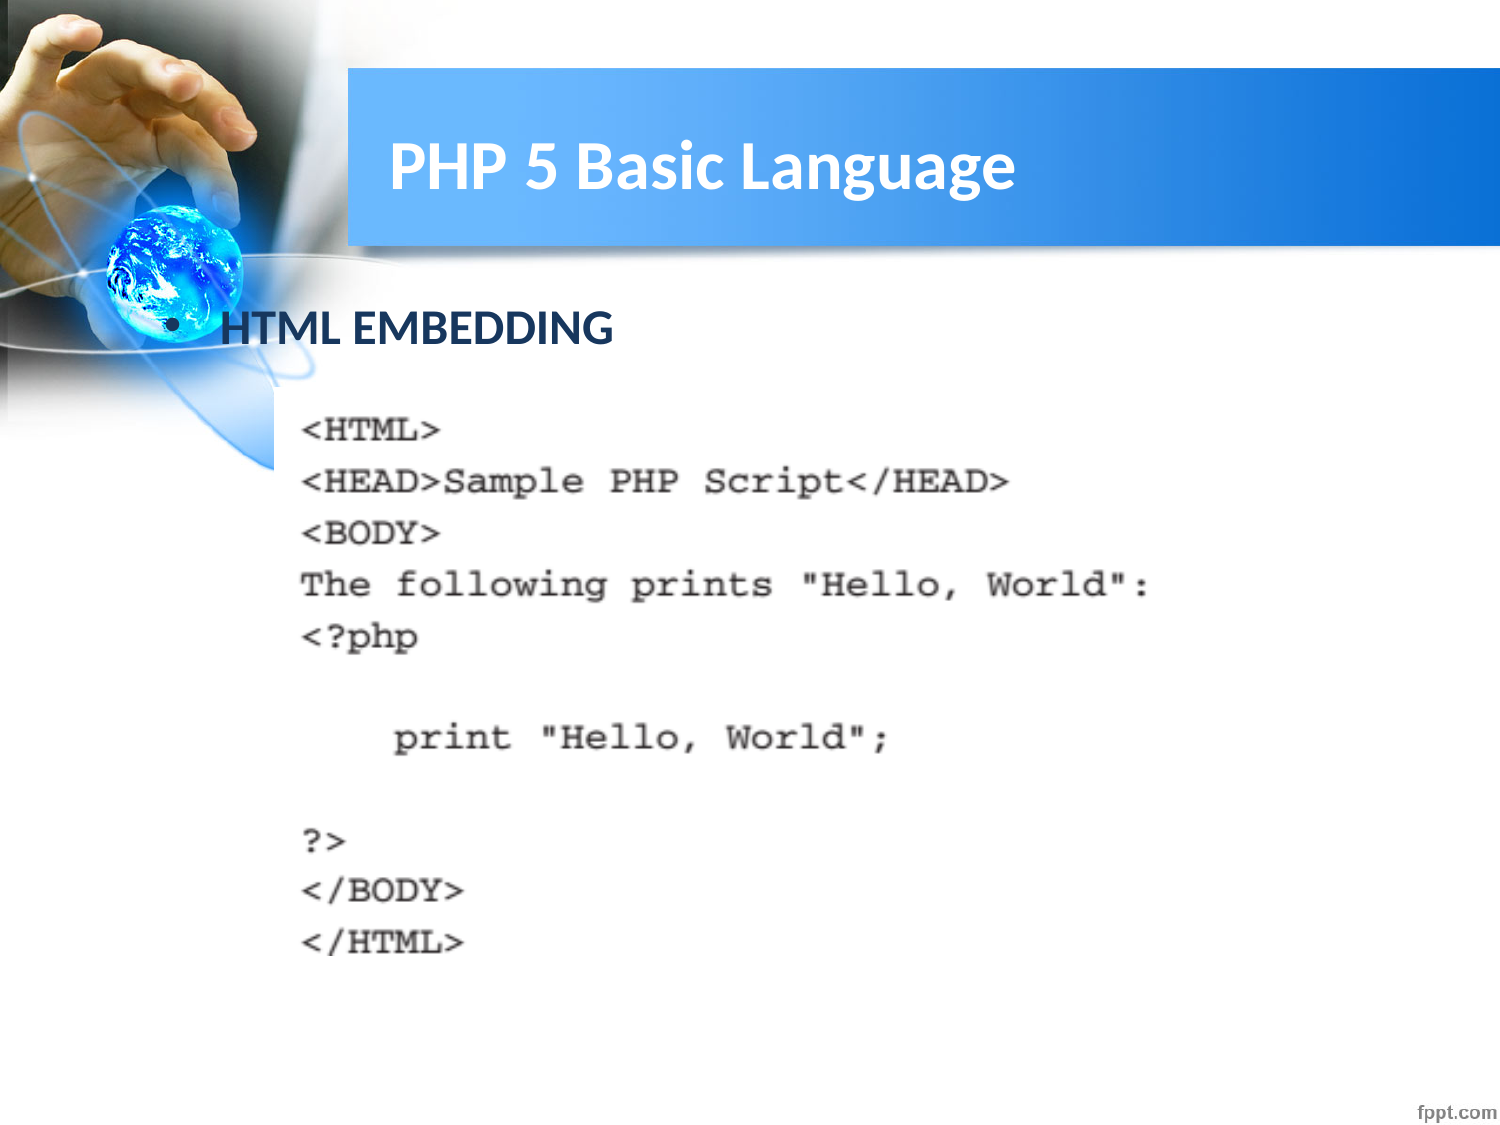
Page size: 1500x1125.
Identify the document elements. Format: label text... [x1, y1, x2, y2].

list HTML EMBEDDING [148, 286, 1477, 1039]
title PHP 5 Basic Language [374, 111, 1452, 212]
picture [0, 0, 1500, 1125]
